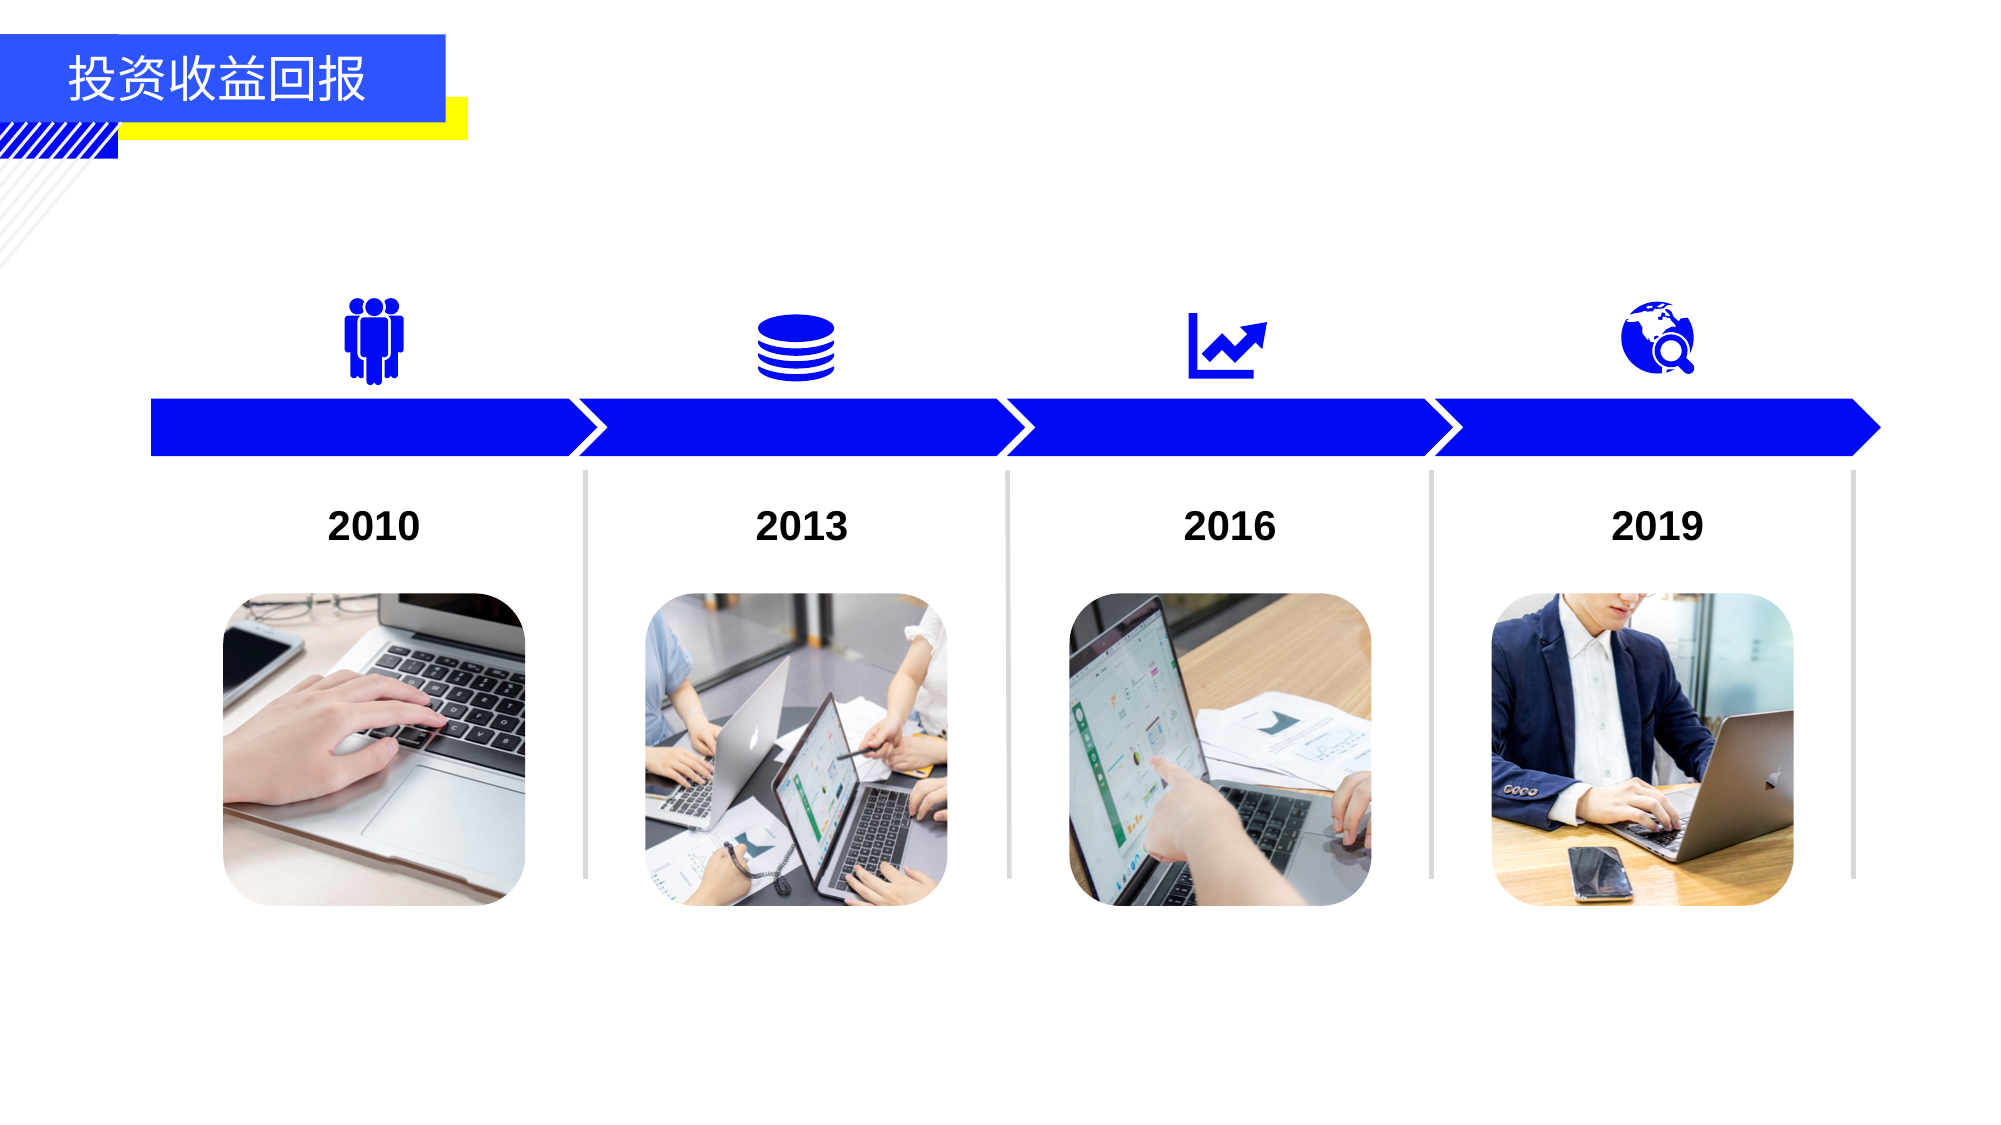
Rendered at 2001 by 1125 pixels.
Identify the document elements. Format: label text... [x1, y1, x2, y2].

text_box [1068, 592, 1373, 907]
text_box [1004, 397, 1455, 458]
text_box 2016 [1111, 498, 1349, 550]
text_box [1621, 301, 1695, 374]
text_box 投资收益回报 [52, 40, 410, 115]
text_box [758, 314, 835, 382]
text_box [644, 592, 949, 907]
text_box [1490, 592, 1795, 907]
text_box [1188, 313, 1267, 379]
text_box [344, 298, 404, 385]
text_box [150, 397, 599, 458]
text_box [1432, 397, 1883, 458]
text_box [222, 592, 527, 907]
text_box 2010 [255, 498, 493, 550]
text_box 2013 [683, 498, 921, 550]
text_box [576, 397, 1027, 458]
text_box 2019 [1539, 498, 1777, 550]
